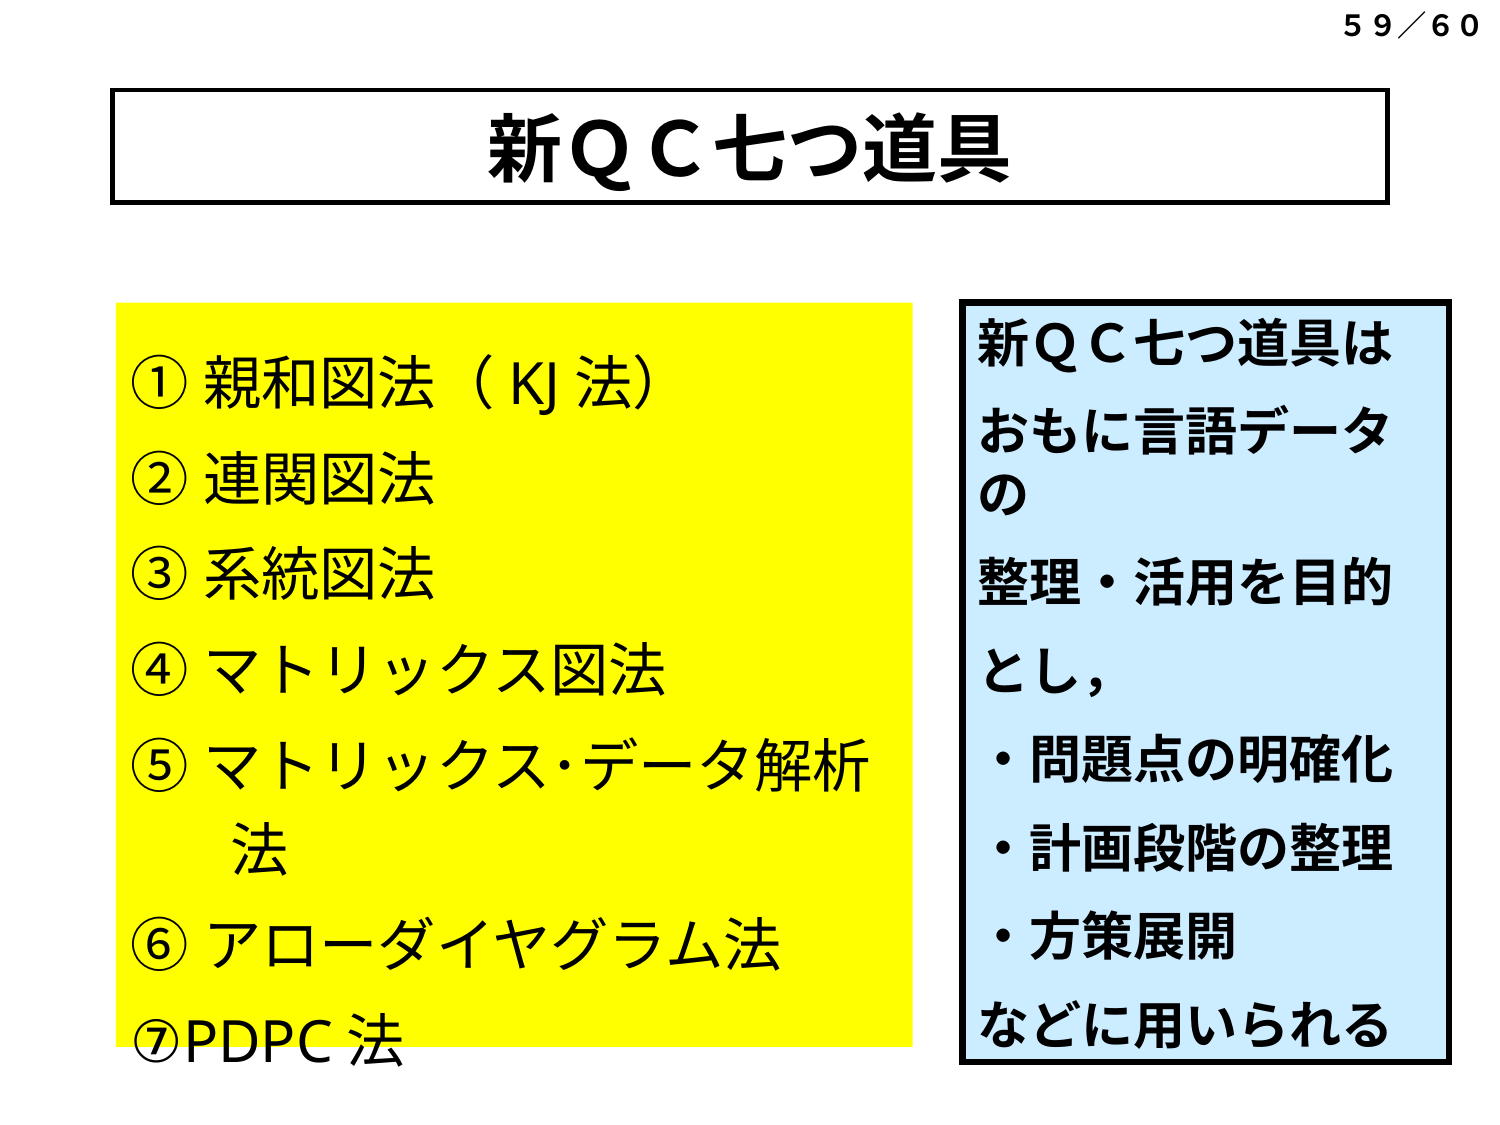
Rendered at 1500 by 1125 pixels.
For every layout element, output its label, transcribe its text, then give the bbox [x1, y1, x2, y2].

list ①親和図法（KJ法） ②連関図法 ③系統図法 ④マトリックス図法 ⑤マトリックス･データ解析法 ⑥アローダイヤグラム法 ⑦PDPC法 [115, 302, 913, 1047]
title 新ＱＣ七つ道具 [112, 90, 1388, 203]
text_box ５９／６０ [1324, 0, 1500, 85]
text_box 新ＱＣ七つ道具は おもに言語データの 整理・活用を目的 とし， ・問題点の明確化 ・計画段階の整理 ・方策展開 などに用いられる [962, 302, 1449, 1062]
